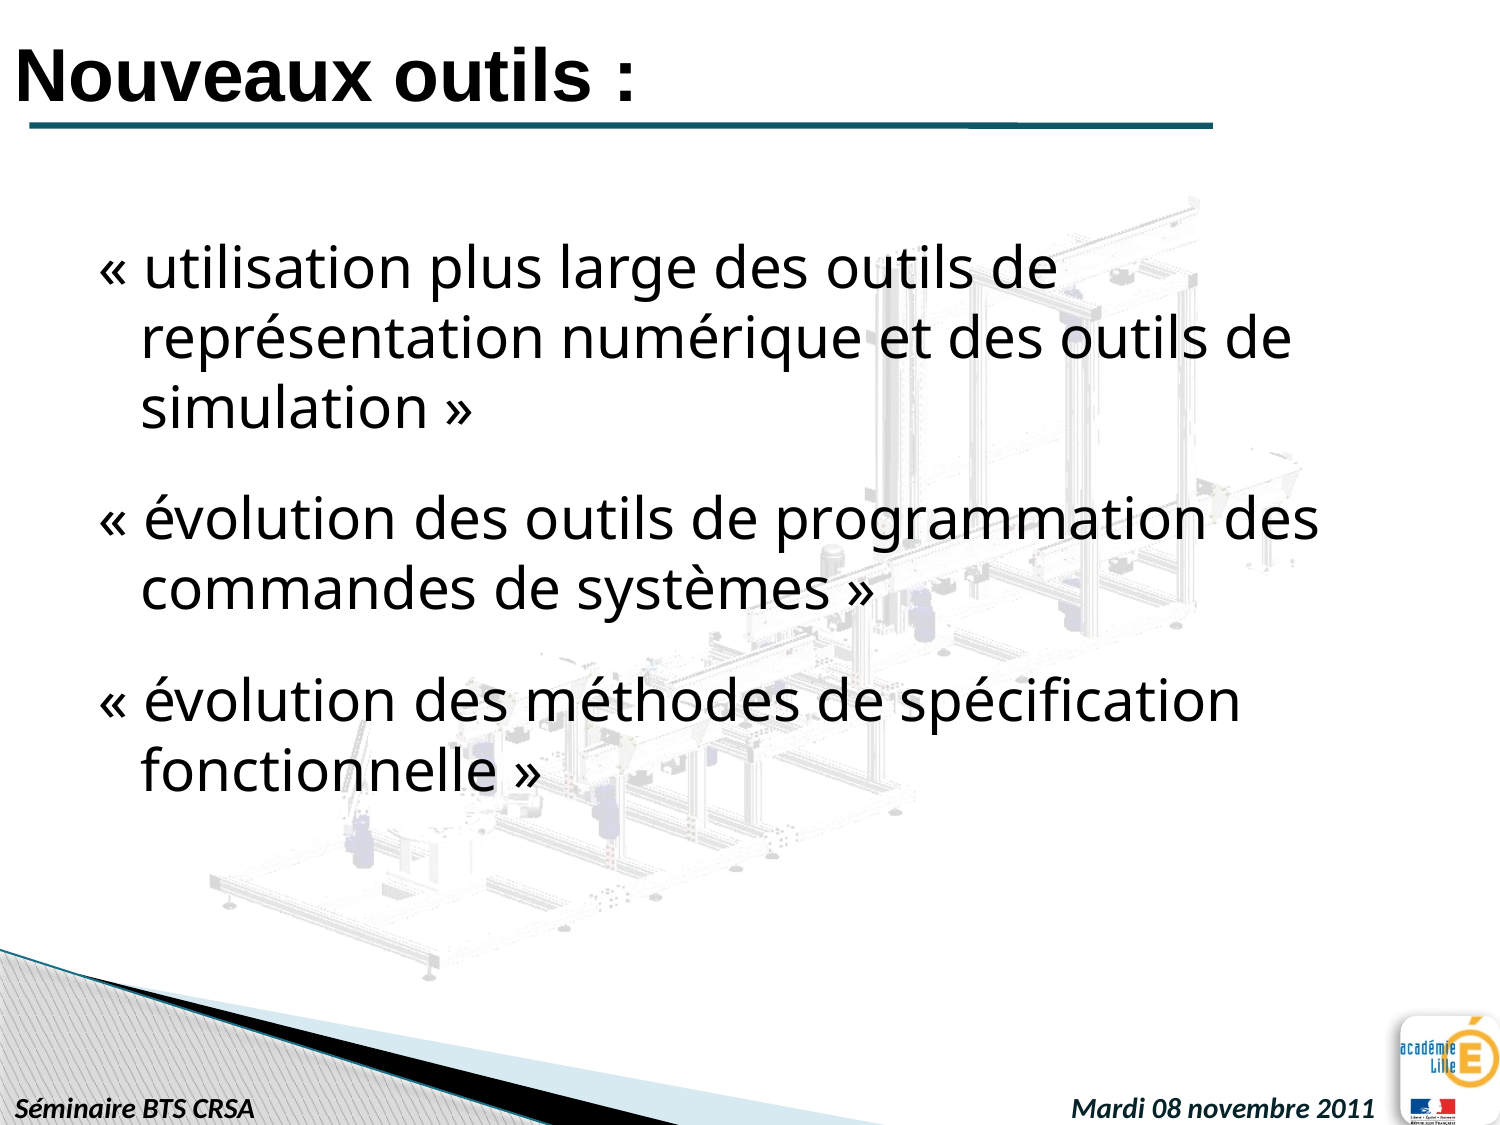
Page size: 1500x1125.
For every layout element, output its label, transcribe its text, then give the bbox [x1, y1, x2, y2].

text_box Nouveaux outils : [0, 19, 1471, 126]
picture [200, 196, 1327, 988]
text_box Séminaire BTS CRSA Mardi 08 novembre 2011 [0, 1082, 1394, 1125]
picture [1400, 1015, 1500, 1125]
text_box « utilisation plus large des outils de représentation numérique et des outils de simulation » « évolution des outils de programmation des commandes de systèmes » « évolution des méthodes de spécification fonctionnelle » [65, 222, 1424, 1024]
